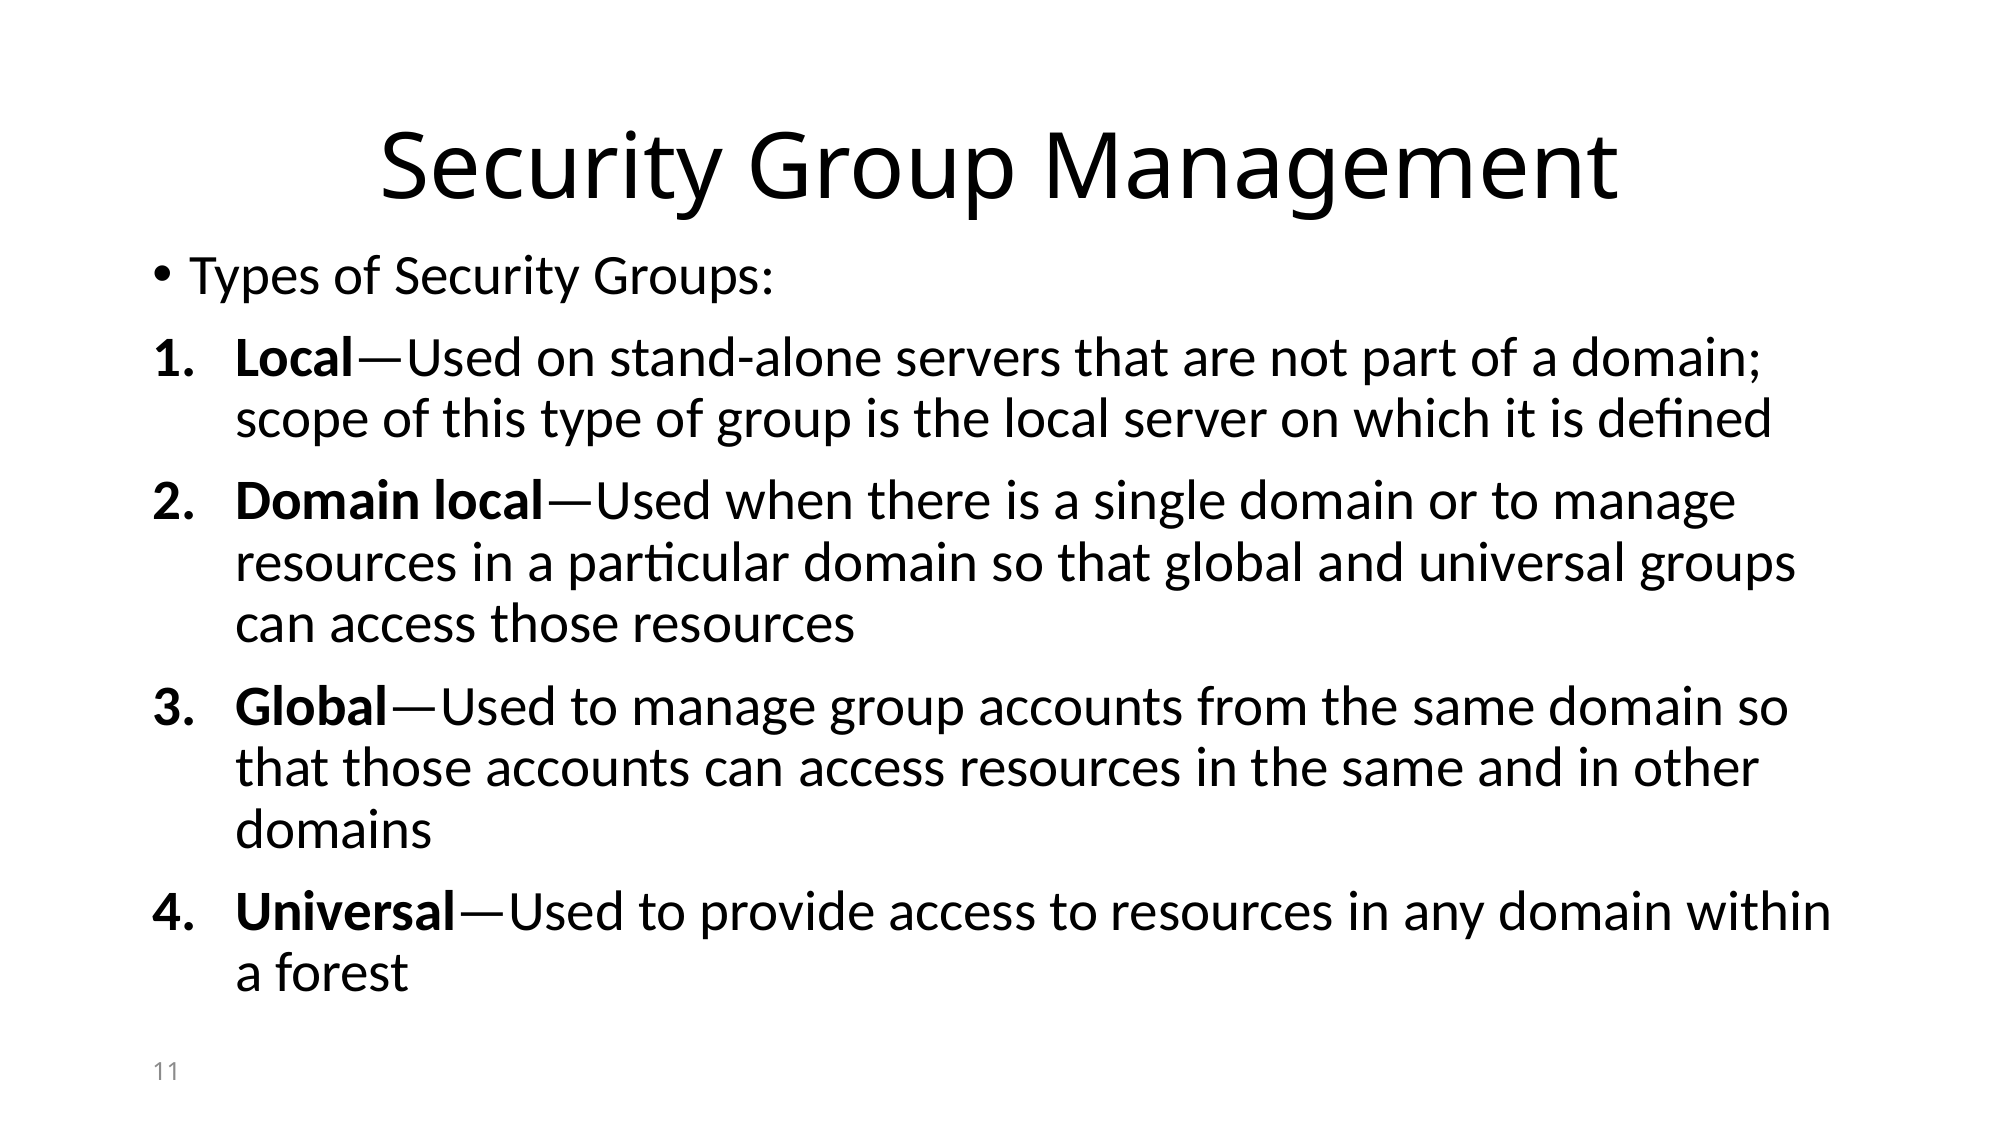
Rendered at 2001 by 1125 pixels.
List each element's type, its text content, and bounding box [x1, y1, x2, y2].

list Types of Security Groups: Local—Used on stand-alone servers that are not part of a domain; scope of this type of group is the local server on which it is defined Domain local—Used when there is a single domain or to manage resources in a particular domain so that global and universal groups can access those resources Global—Used to manage group accounts from the same domain so that those accounts can access resources in the same and in other domains Universal—Used to provide access to resources in any domain within a forest [137, 237, 1863, 1014]
slide_number 11 [137, 1042, 588, 1103]
title Security Group Management [137, 59, 1863, 237]
